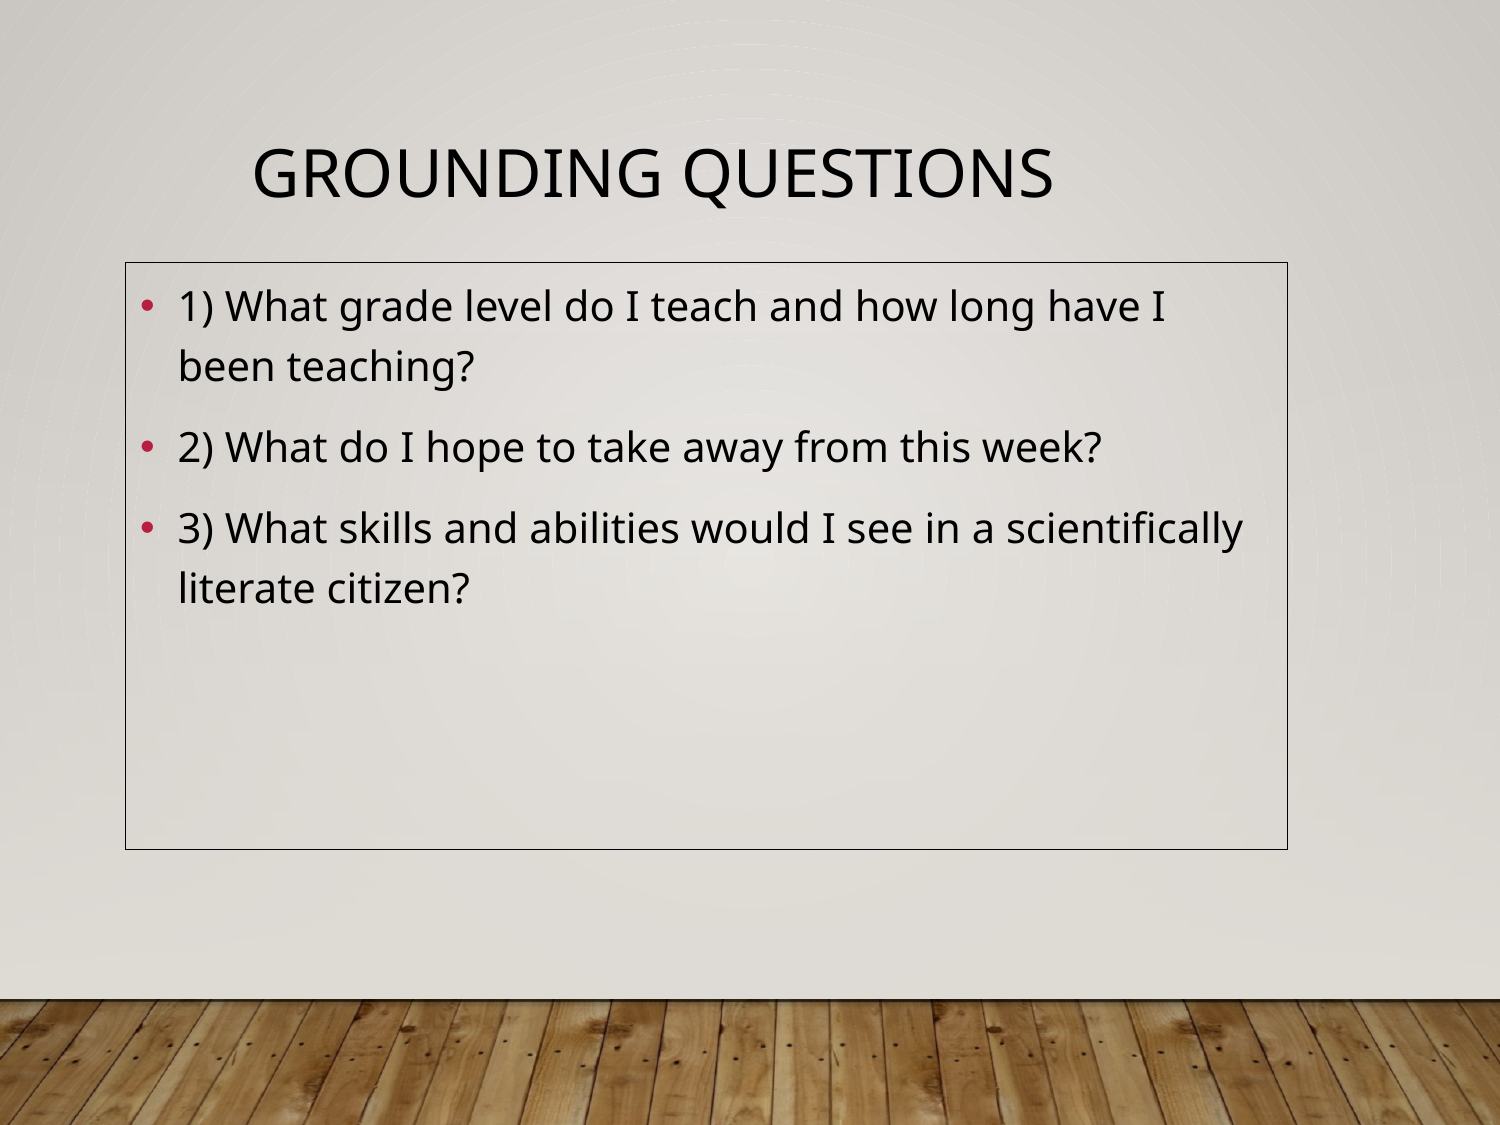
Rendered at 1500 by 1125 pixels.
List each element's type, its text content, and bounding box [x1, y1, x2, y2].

picture [0, 999, 1500, 1125]
title Grounding Questions [236, 131, 1315, 305]
list 1) What grade level do I teach and how long have I been teaching? 2) What do I hope to take away from this week? 3) What skills and abilities would I see in a scientifically literate citizen? [125, 262, 1288, 850]
